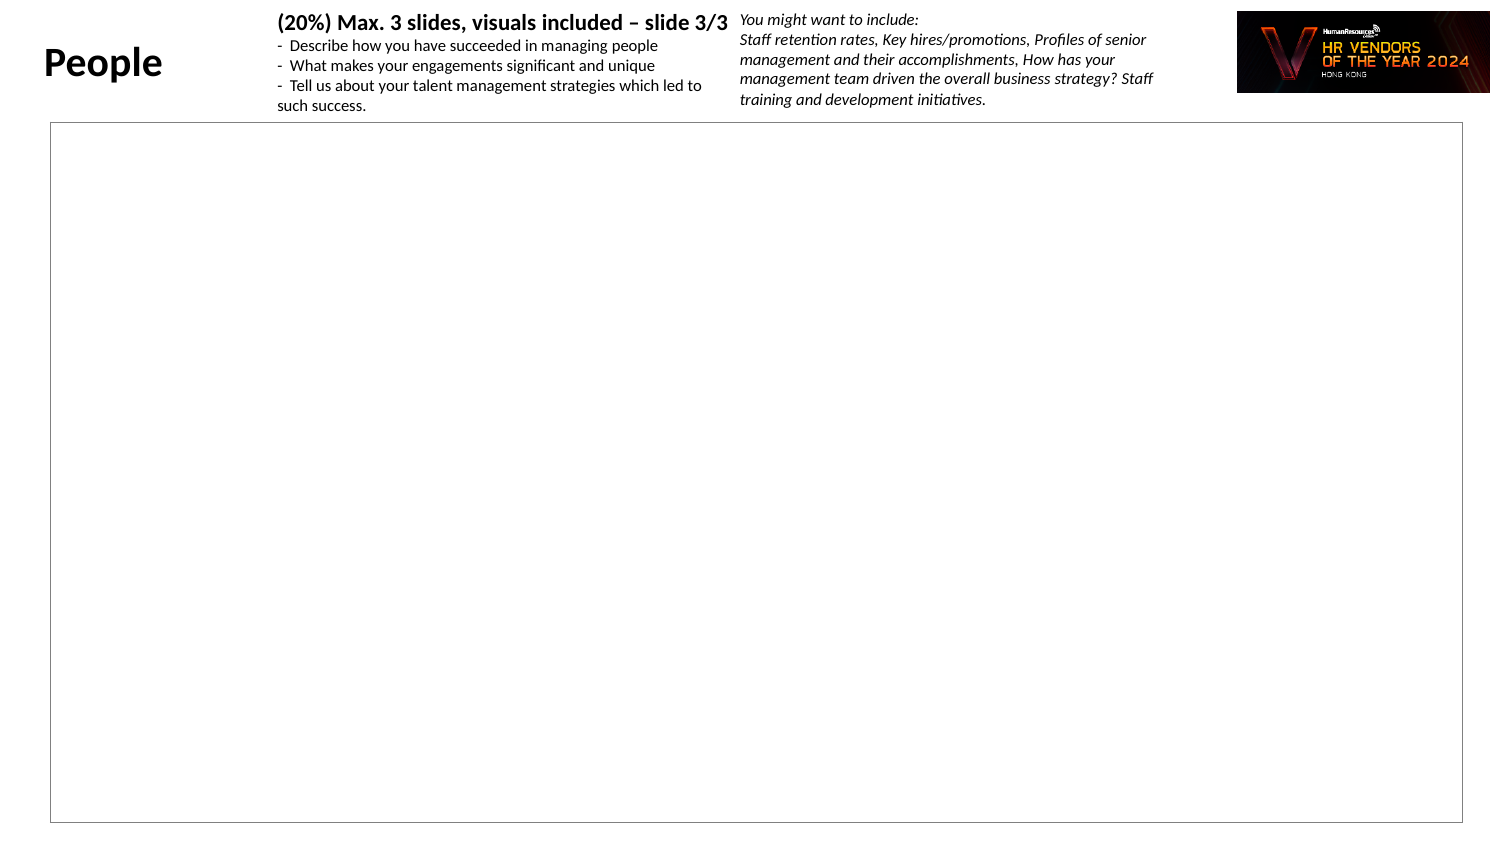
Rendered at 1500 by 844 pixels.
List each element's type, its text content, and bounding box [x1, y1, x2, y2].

picture [1237, 11, 1490, 93]
text_box People [29, 15, 262, 103]
text_box You might want to include: Staff retention rates, Key hires/promotions, Profiles of senior management and their accomplishments, How has your management team driven the overall business strategy? Staff training and development initiatives. [725, 0, 1200, 116]
text_box (20%) Max. 3 slides, visuals included – slide 3/3 - Describe how you have succeeded in managing people - What makes your engagements significant and unique - Tell us about your talent management strategies which led to such success. [262, 0, 750, 122]
table_header [51, 123, 1462, 822]
